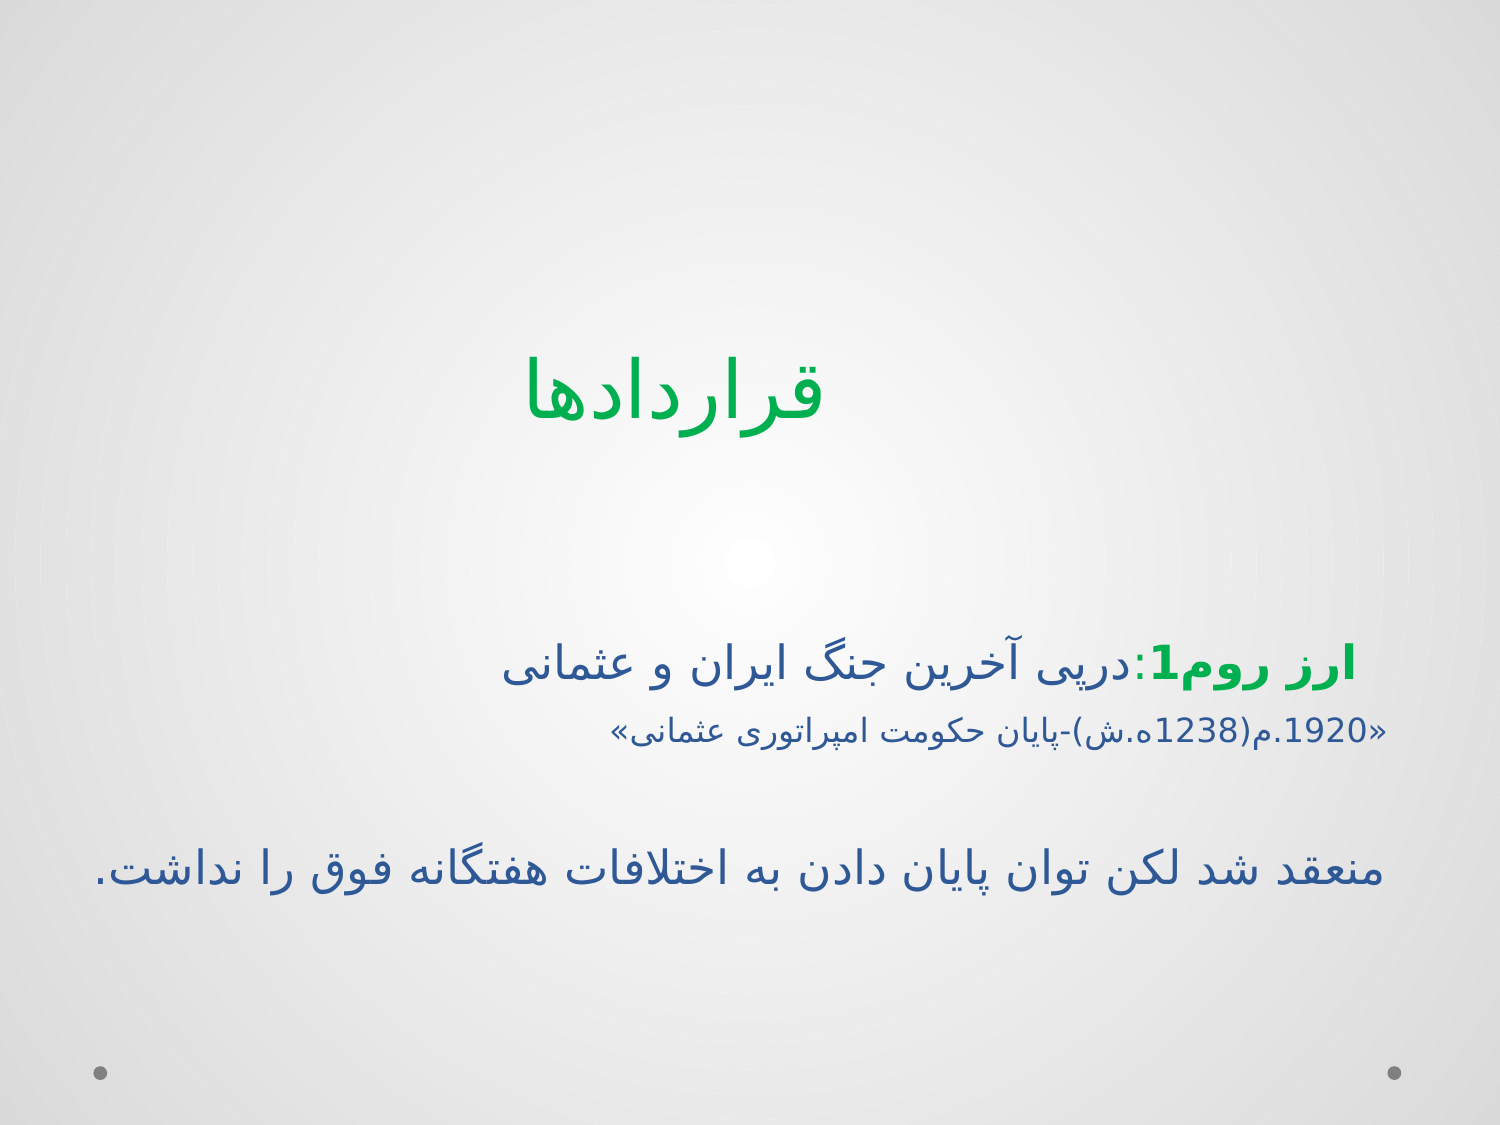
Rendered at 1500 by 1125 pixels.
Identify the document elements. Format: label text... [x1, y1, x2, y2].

title قراردادها ارز روم1:درپی آخرین جنگ ایران و عثمانی «1920.م(1238ه.ش)-پایان حکومت امپراتوری عثمانی» منعقد شد لکن توان پایان دادن به اختلافات هفتگانه فوق را نداشت. [53, 196, 1404, 1125]
